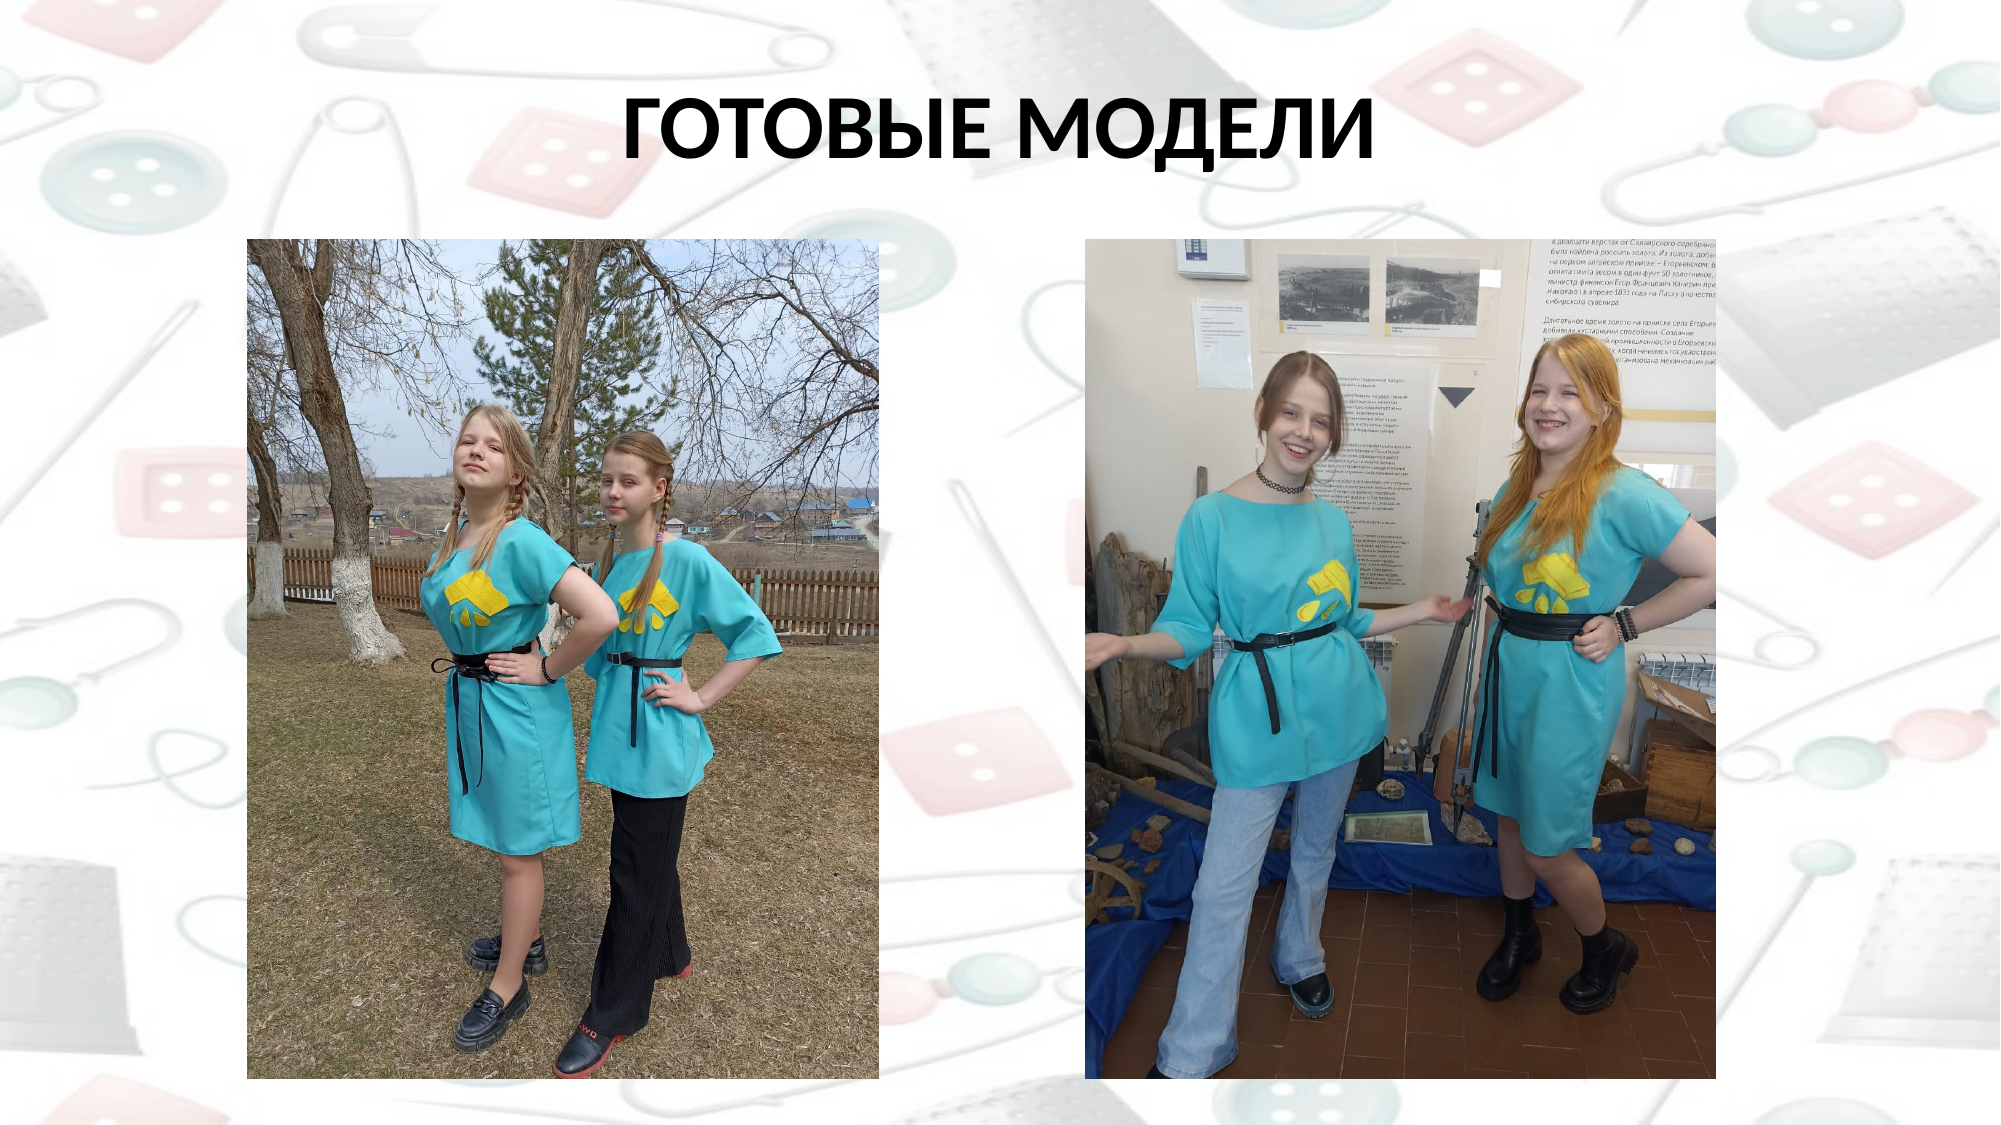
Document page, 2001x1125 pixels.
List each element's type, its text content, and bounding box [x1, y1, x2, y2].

picture [1085, 239, 1716, 1079]
title ГОТОВЫЕ МОДЕЛИ [137, 59, 1863, 198]
picture [247, 239, 879, 1080]
